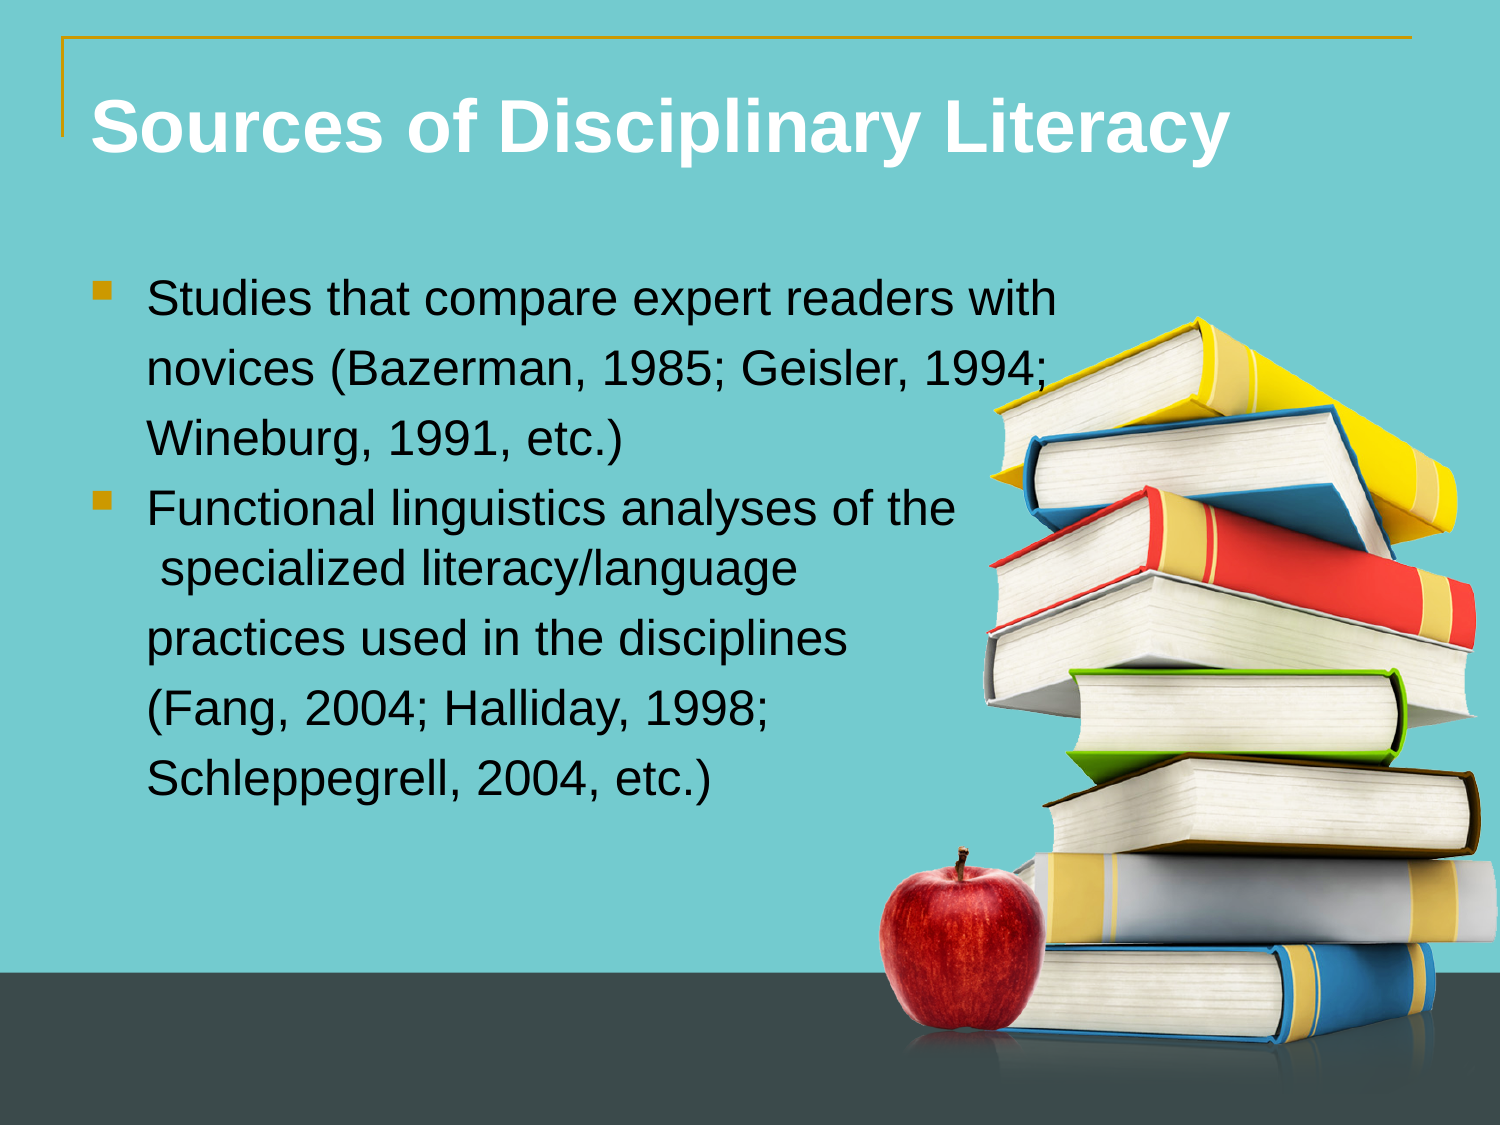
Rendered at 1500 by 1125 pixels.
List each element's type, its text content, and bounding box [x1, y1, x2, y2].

picture [878, 316, 1500, 1094]
list Sources of Disciplinary Literacy Studies that compare expert readers with novices (Bazerman, 1985; Geisler, 1994; Wineburg, 1991, etc.) Functional linguistics analyses of the specialized literacy/language practices used in the disciplines (Fang, 2004; Halliday, 1998; Schleppegrell, 2004, etc.) [74, 70, 1288, 238]
